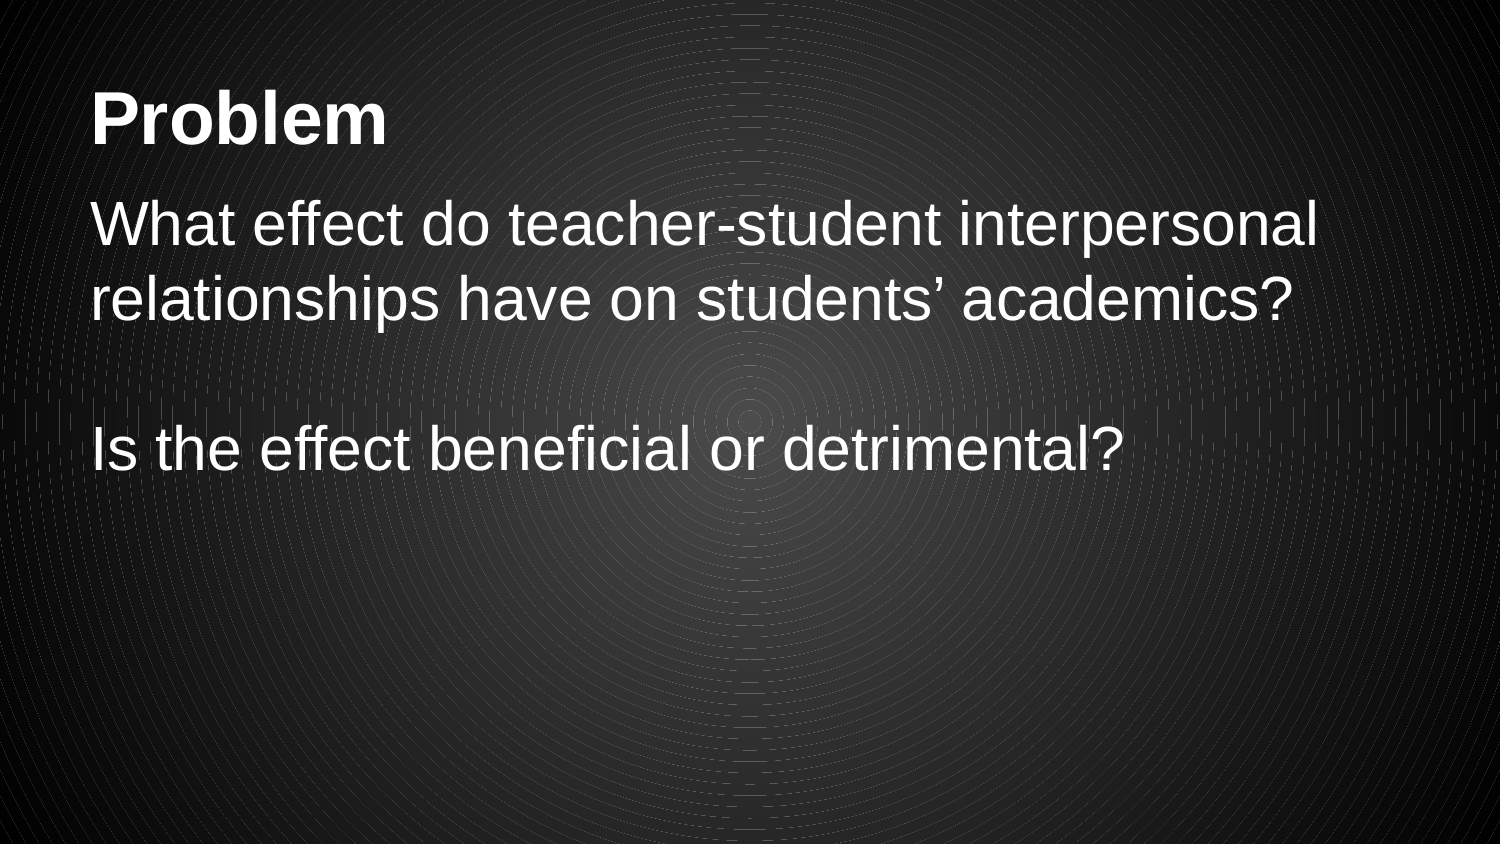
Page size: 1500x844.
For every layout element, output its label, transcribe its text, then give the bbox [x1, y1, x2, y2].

title Problem [75, 33, 1425, 168]
list What effect do teacher-student interpersonal relationships have on students’ academics? Is the effect beneficial or detrimental? [75, 168, 1425, 780]
